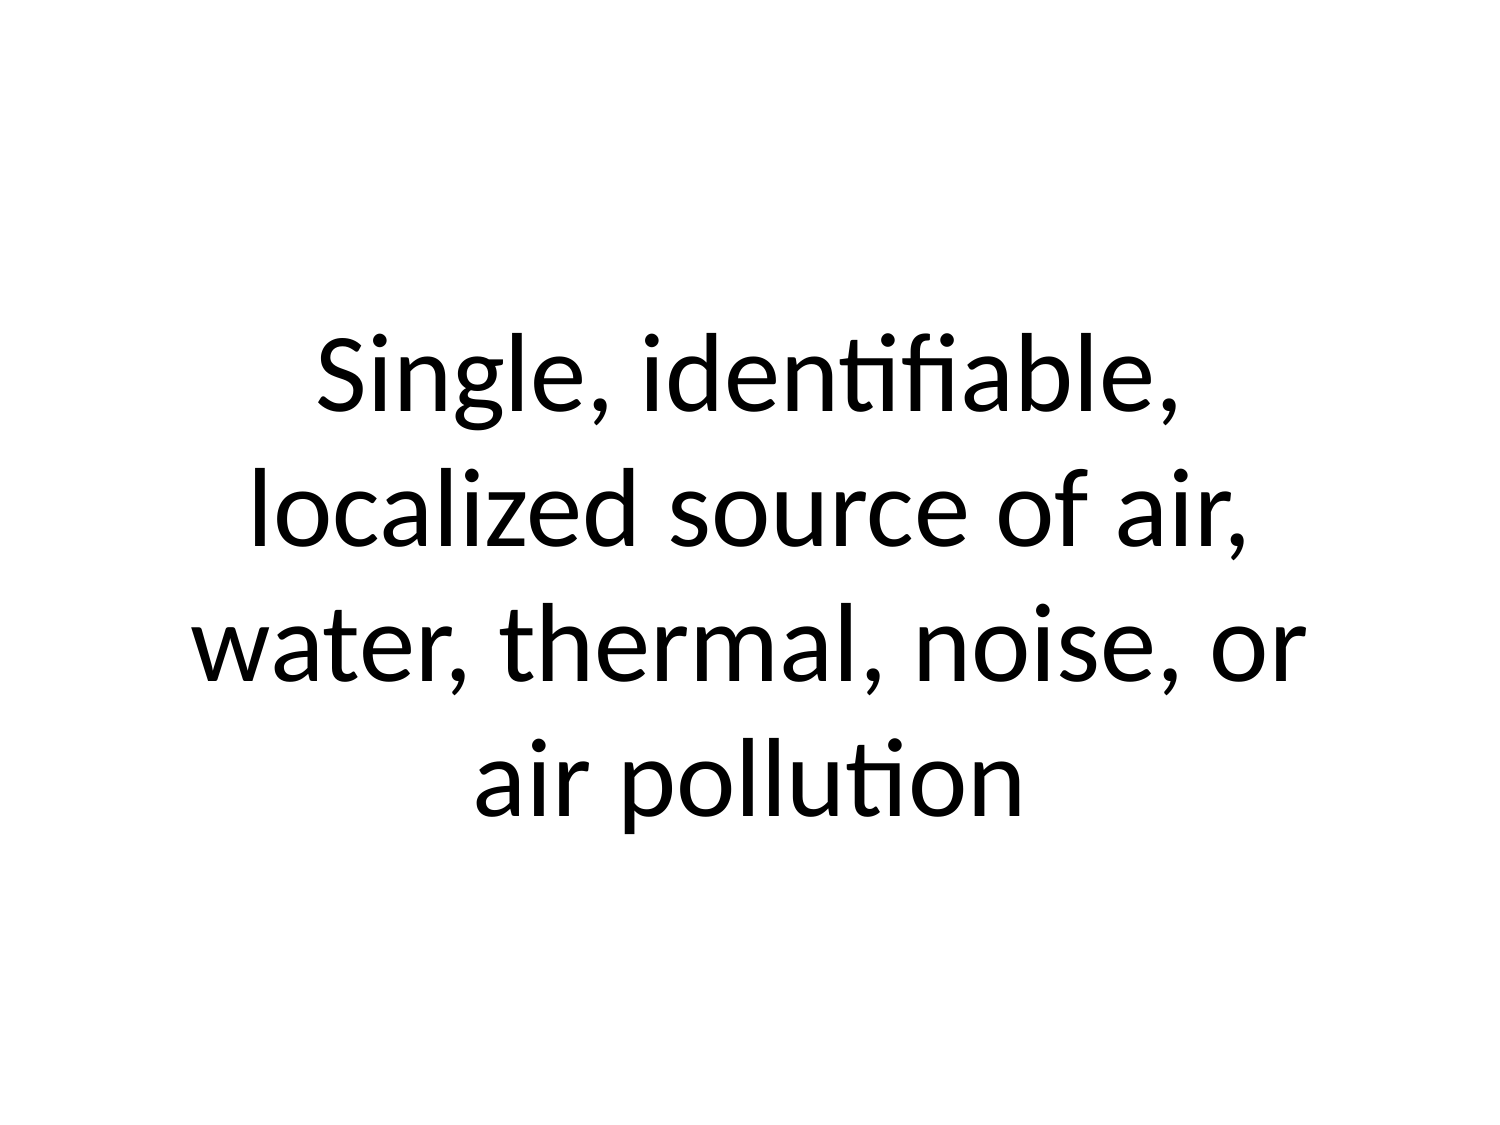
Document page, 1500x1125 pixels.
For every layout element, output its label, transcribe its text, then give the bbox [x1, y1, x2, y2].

title Single, identifiable, localized source of air, water, thermal, noise, or air pollution [112, 50, 1388, 1088]
